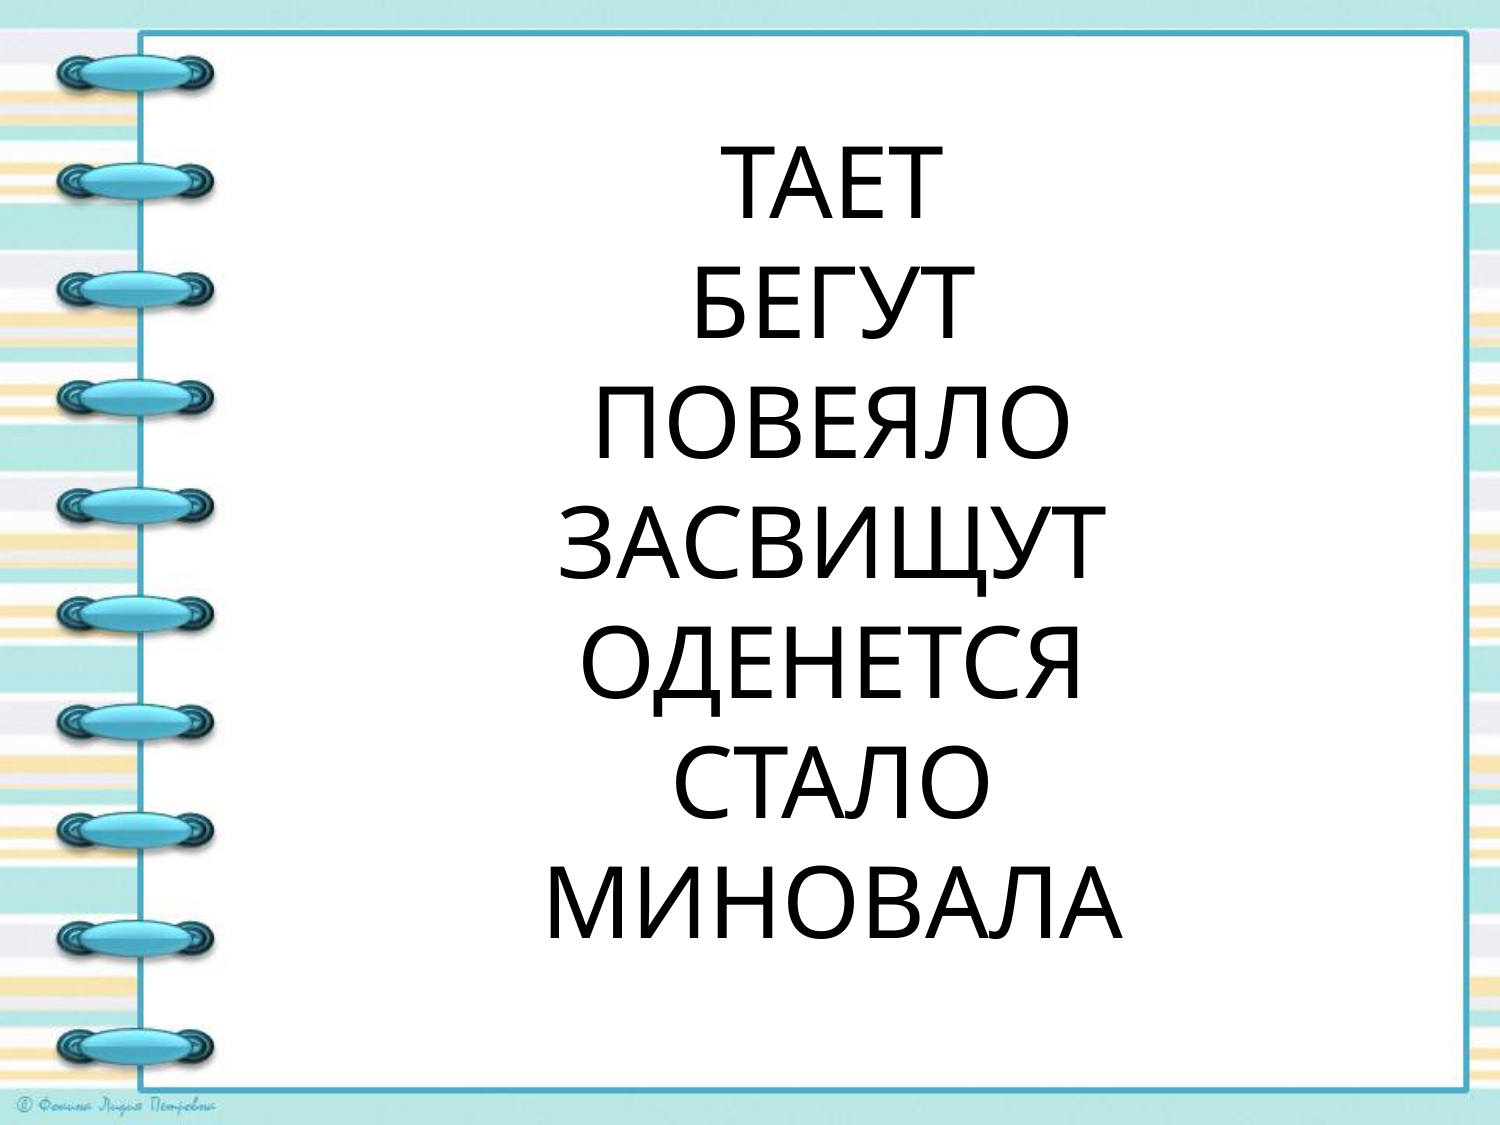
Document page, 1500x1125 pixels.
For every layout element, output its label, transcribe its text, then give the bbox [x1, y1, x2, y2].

picture [0, 0, 1500, 1125]
text_box [100, 220, 1457, 970]
text_box [206, 885, 1500, 1075]
text_box ТАЕТ БЕГУТ ПОВЕЯЛО ЗАСВИЩУТ ОДЕНЕТСЯ СТАЛО МИНОВАЛА [242, 78, 1424, 220]
